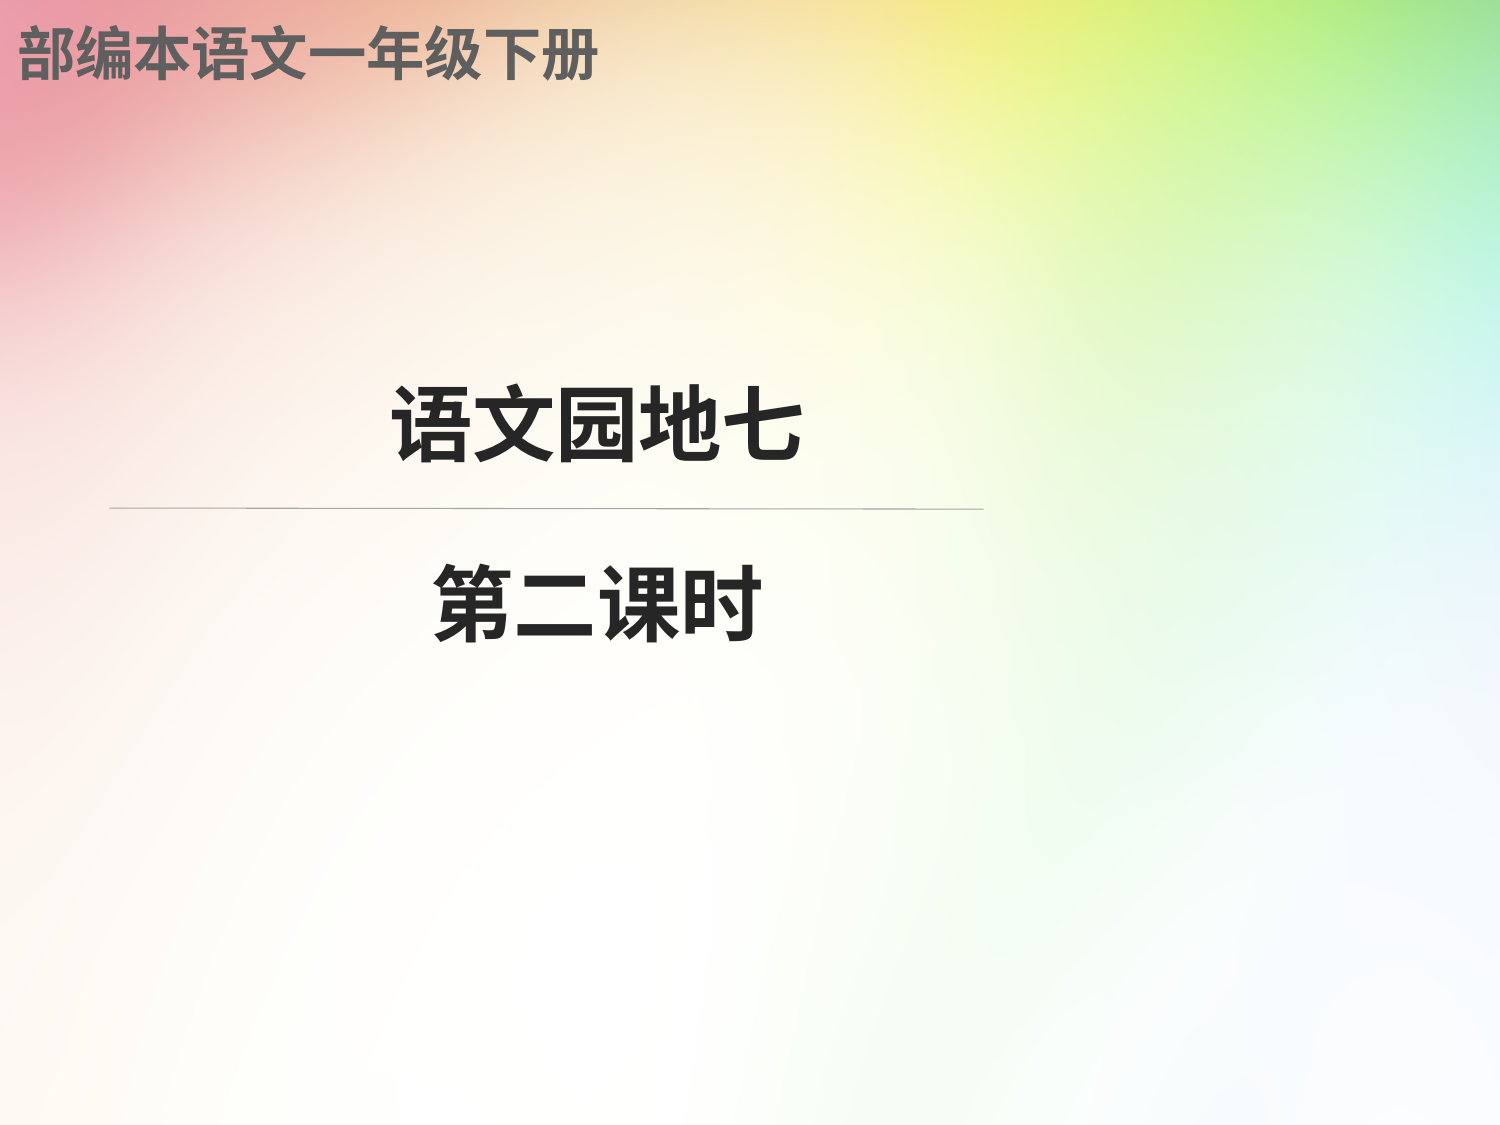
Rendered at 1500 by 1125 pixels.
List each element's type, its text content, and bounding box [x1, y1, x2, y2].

text_box 语文园地七 第二课时 [33, 326, 1161, 712]
text_box 部编本语文一年级下册 [2, 9, 1078, 95]
picture [0, 0, 1500, 1125]
